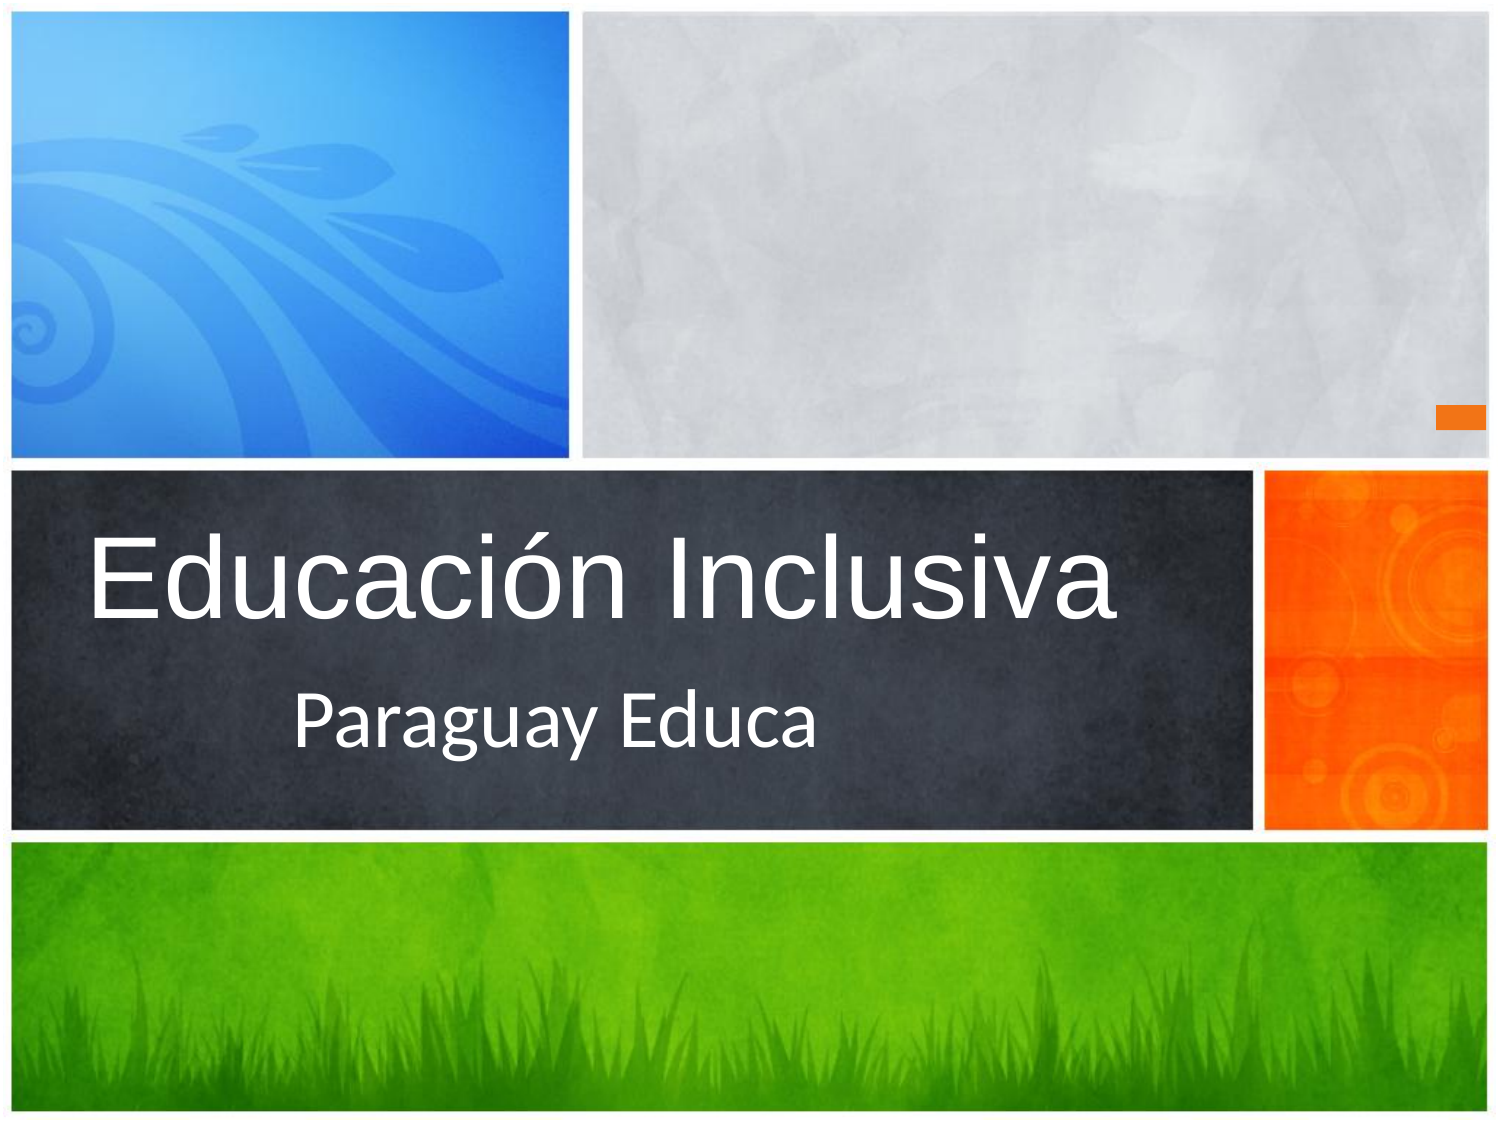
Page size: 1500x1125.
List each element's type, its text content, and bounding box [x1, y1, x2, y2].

text_box Paraguay Educa [277, 656, 1264, 772]
picture [3, 3, 1498, 1120]
title Educación Inclusiva [70, 349, 1258, 650]
